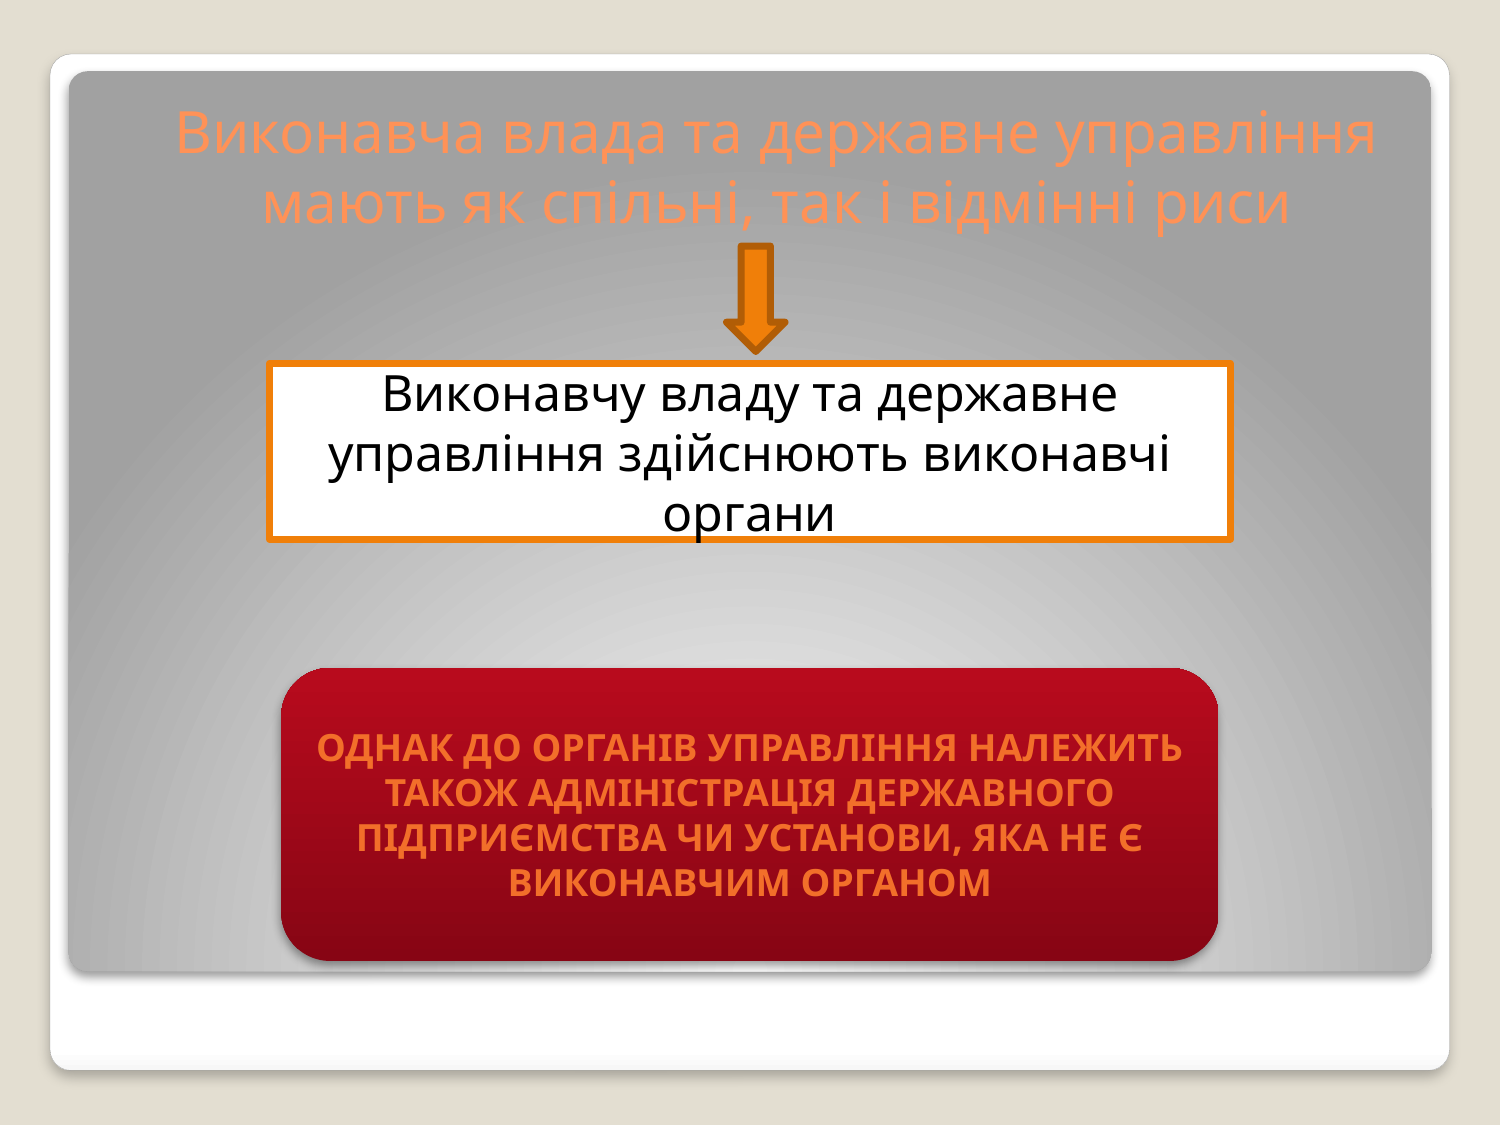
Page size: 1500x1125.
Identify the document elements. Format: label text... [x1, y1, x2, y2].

text_box Однак до органів управління належить також адміністрація державного підприємства чи установи, яка не є виконавчим органом [281, 667, 1219, 961]
title Виконавча влада та державне управління мають як спільні, так і відмінні риси [105, 70, 1448, 243]
text_box [723, 242, 789, 355]
text_box Виконавчу владу та державне управління здійснюють виконавчі органи [266, 360, 1234, 543]
